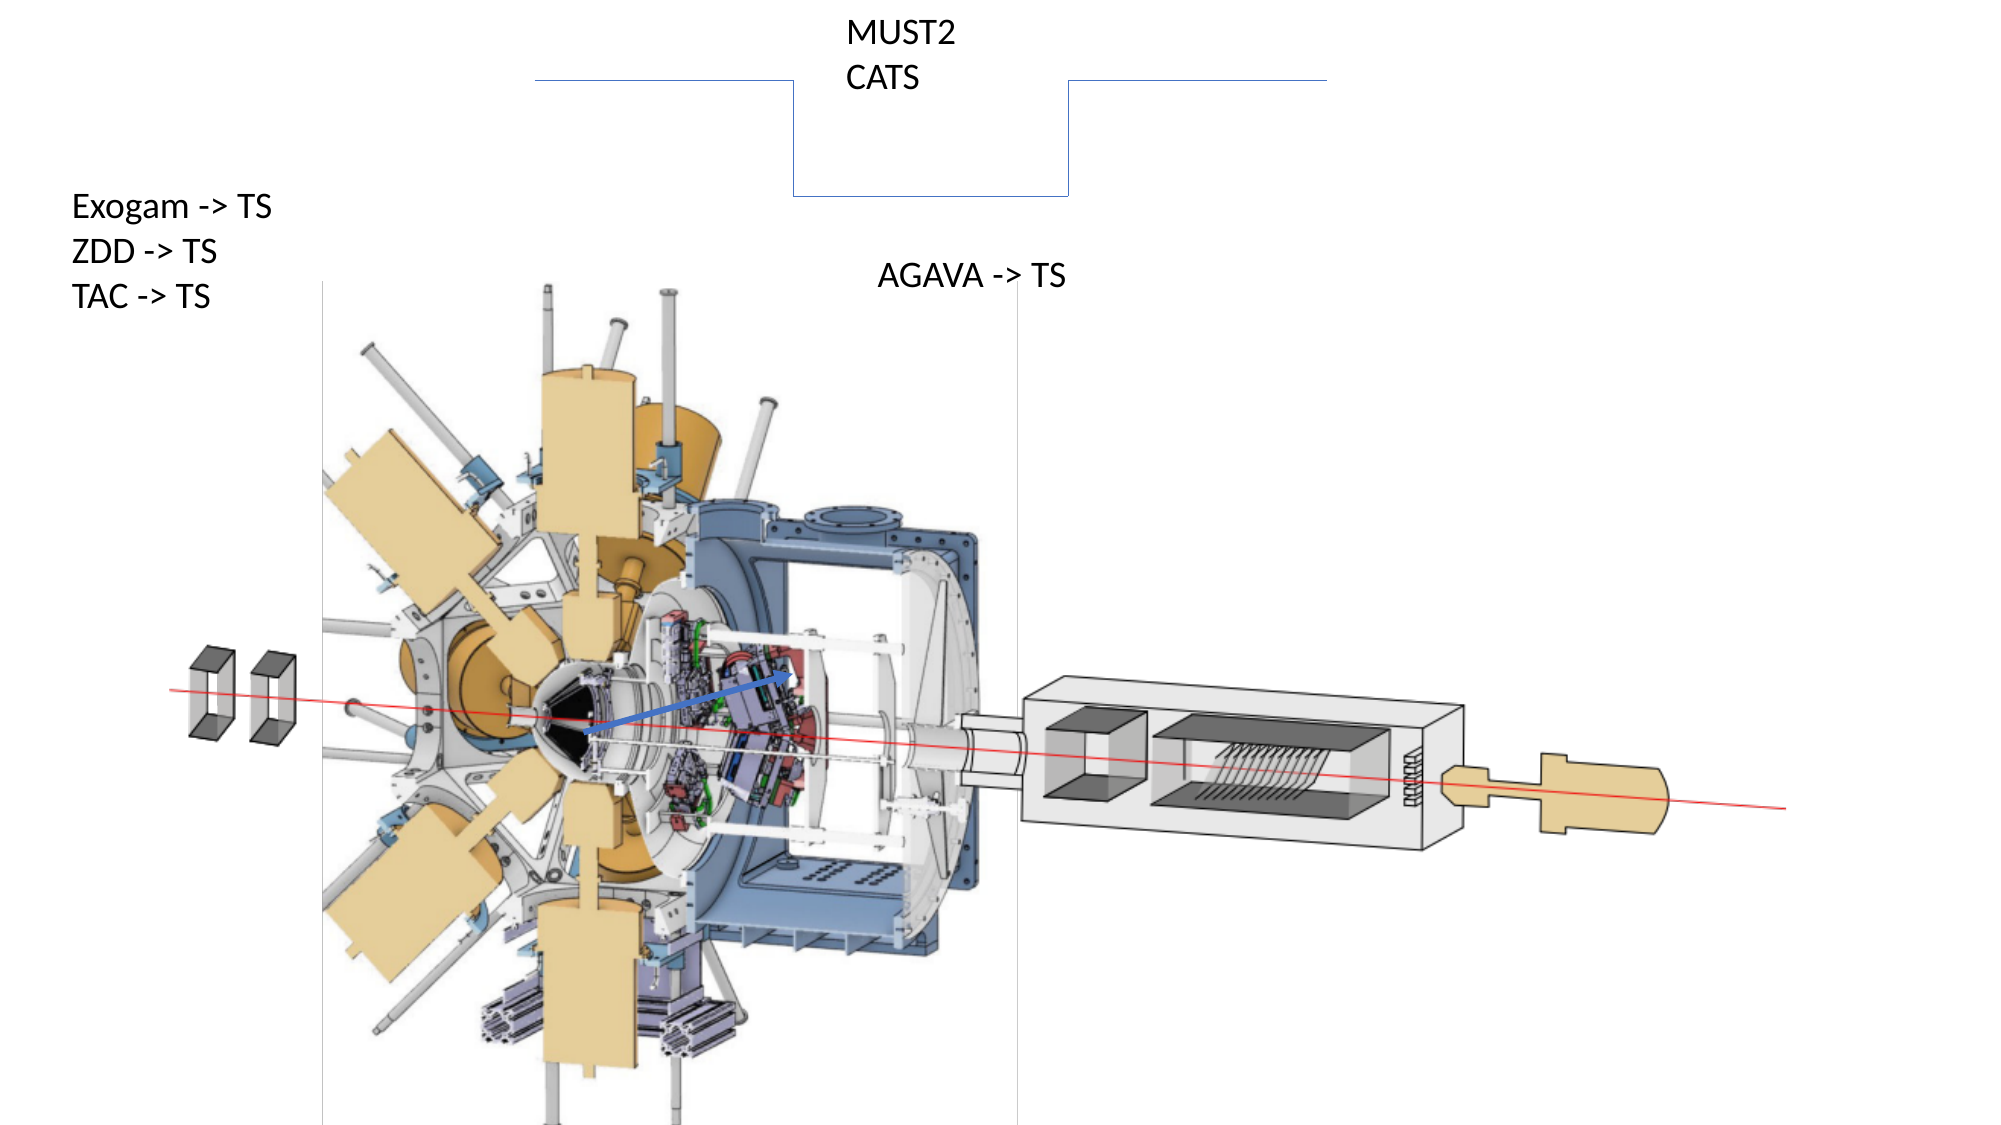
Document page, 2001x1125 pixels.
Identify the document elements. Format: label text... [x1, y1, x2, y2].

picture [169, 281, 1787, 1125]
text_box Exogam -> TS ZDD -> TS TAC -> TS [57, 173, 288, 324]
text_box AGAVA -> TS [862, 242, 1082, 281]
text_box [583, 673, 793, 733]
text_box MUST2 CATS [831, 0, 972, 105]
